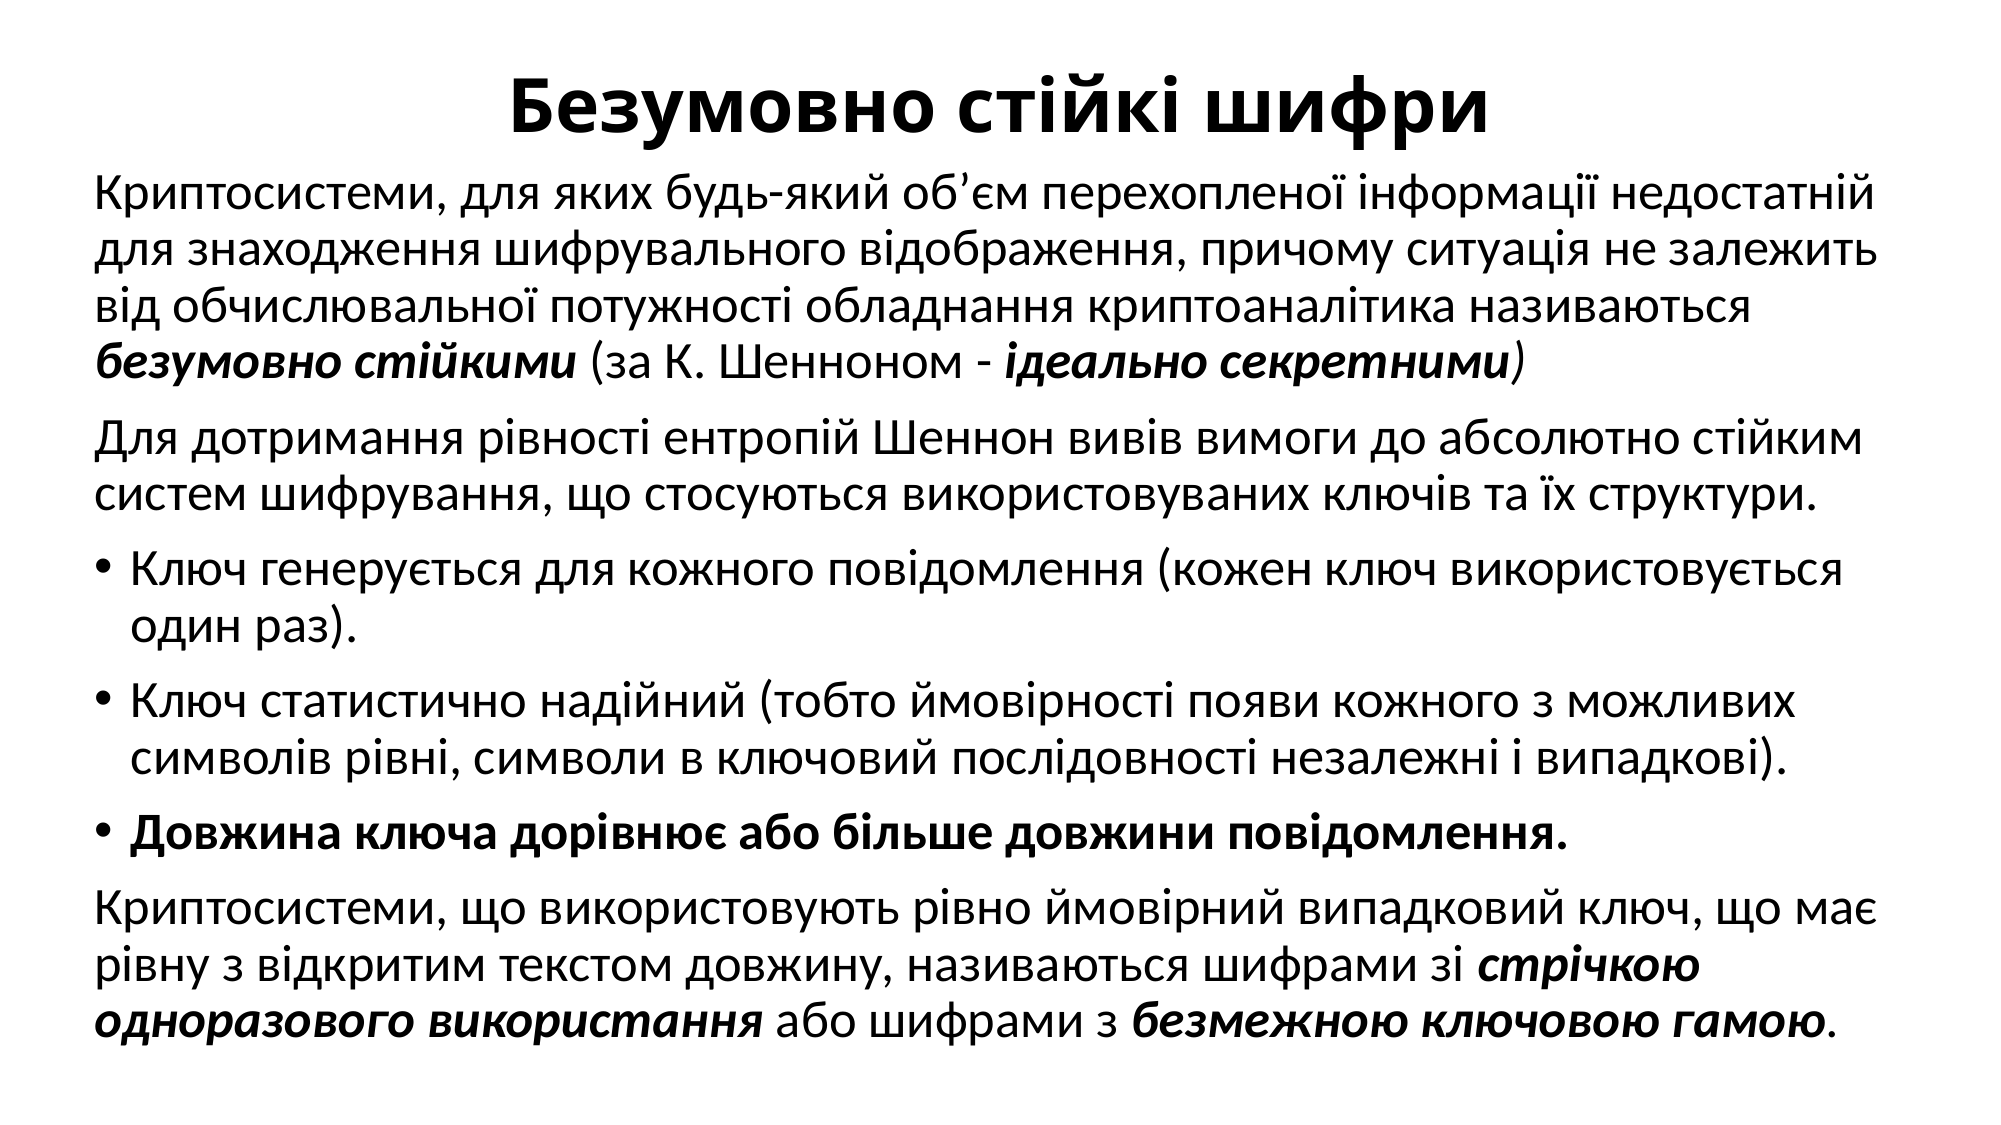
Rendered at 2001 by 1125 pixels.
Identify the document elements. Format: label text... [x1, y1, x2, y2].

list Криптосистеми, для яких будь-який об’єм перехопленої інформації недостатній для знаходження шифрувального відображення, причому ситуація не залежить від обчислювальної потужності обладнання криптоаналітика називаються безумовно стійкими (за К. Шенноном - ідеально секретними) Для дотримання рівності ентропій Шеннон вивів вимоги до абсолютно стійким систем шифрування, що стосуються використовуваних ключів та їх структури. Ключ генерується для кожного повідомлення (кожен ключ використовується один раз). Ключ статистично надійний (тобто ймовірності появи кожного з можливих символів рівні, символи в ключовий послідовності незалежні і випадкові). Довжина ключа дорівнює або більше довжини повідомлення. Криптосистеми, що використовують рівно ймовірний випадковий ключ, що має рівну з відкритим текстом довжину, називаються шифрами зі стрічкою одноразового використання або шифрами з безмежною ключовою гамою. [79, 156, 1966, 1070]
title Безумовно стійкі шифри [137, 59, 1863, 156]
